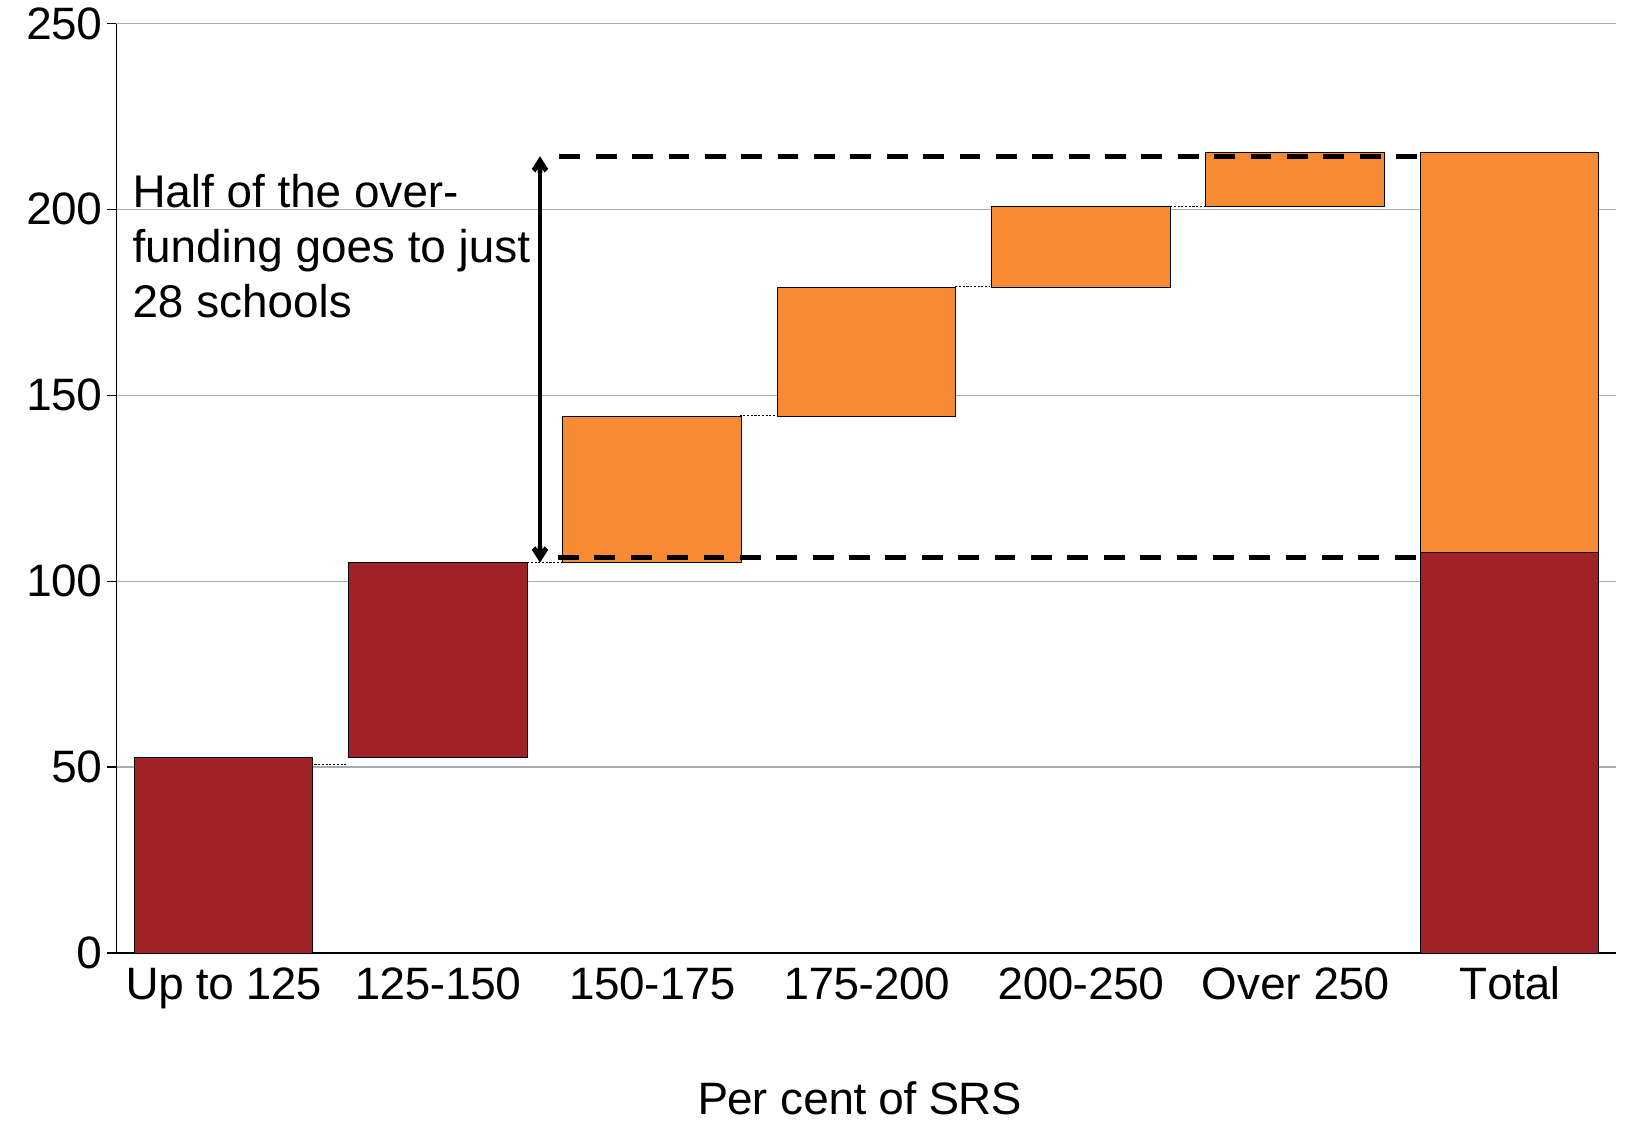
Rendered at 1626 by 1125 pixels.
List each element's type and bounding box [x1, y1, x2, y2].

text_box [0, 0, 1625, 1125]
